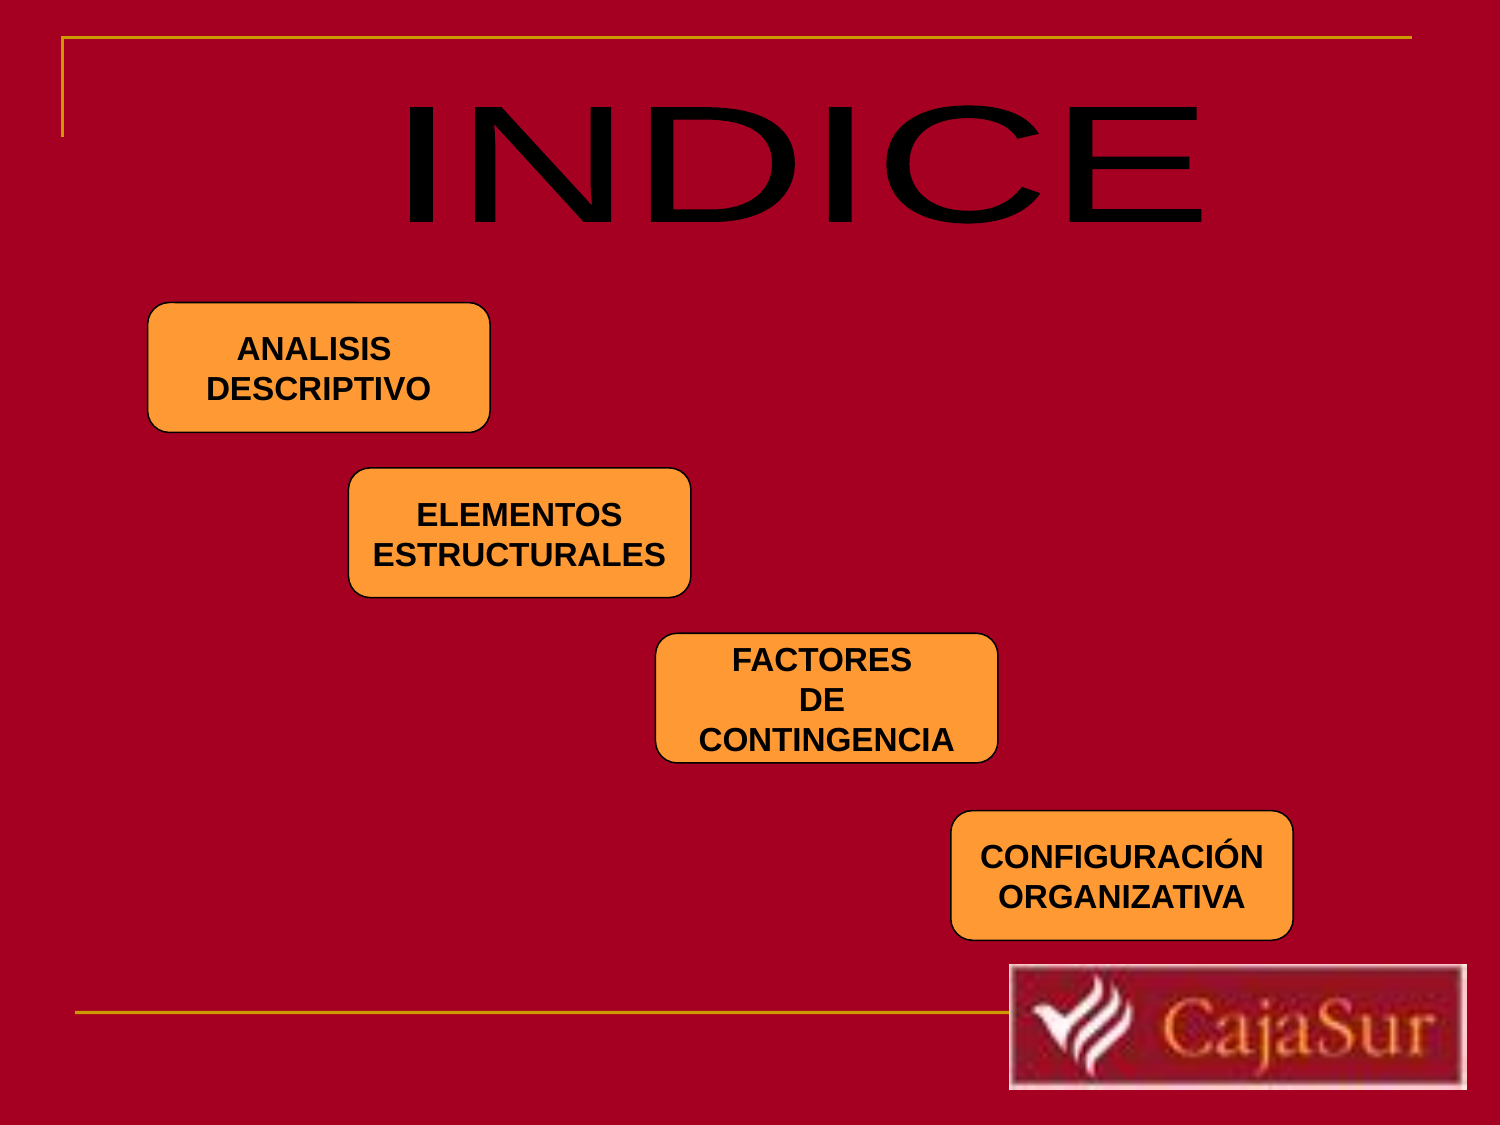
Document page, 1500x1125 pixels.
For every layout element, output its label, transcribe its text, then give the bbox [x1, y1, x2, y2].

text_box CONFIGURACIÓN ORGANIZATIVA [950, 810, 1294, 941]
text_box ANALISIS DESCRIPTIVO [147, 302, 491, 433]
picture [1009, 963, 1467, 1091]
text_box ELEMENTOS ESTRUCTURALES [348, 467, 691, 598]
text_box FACTORES DE CONTINGENCIA [655, 633, 998, 763]
